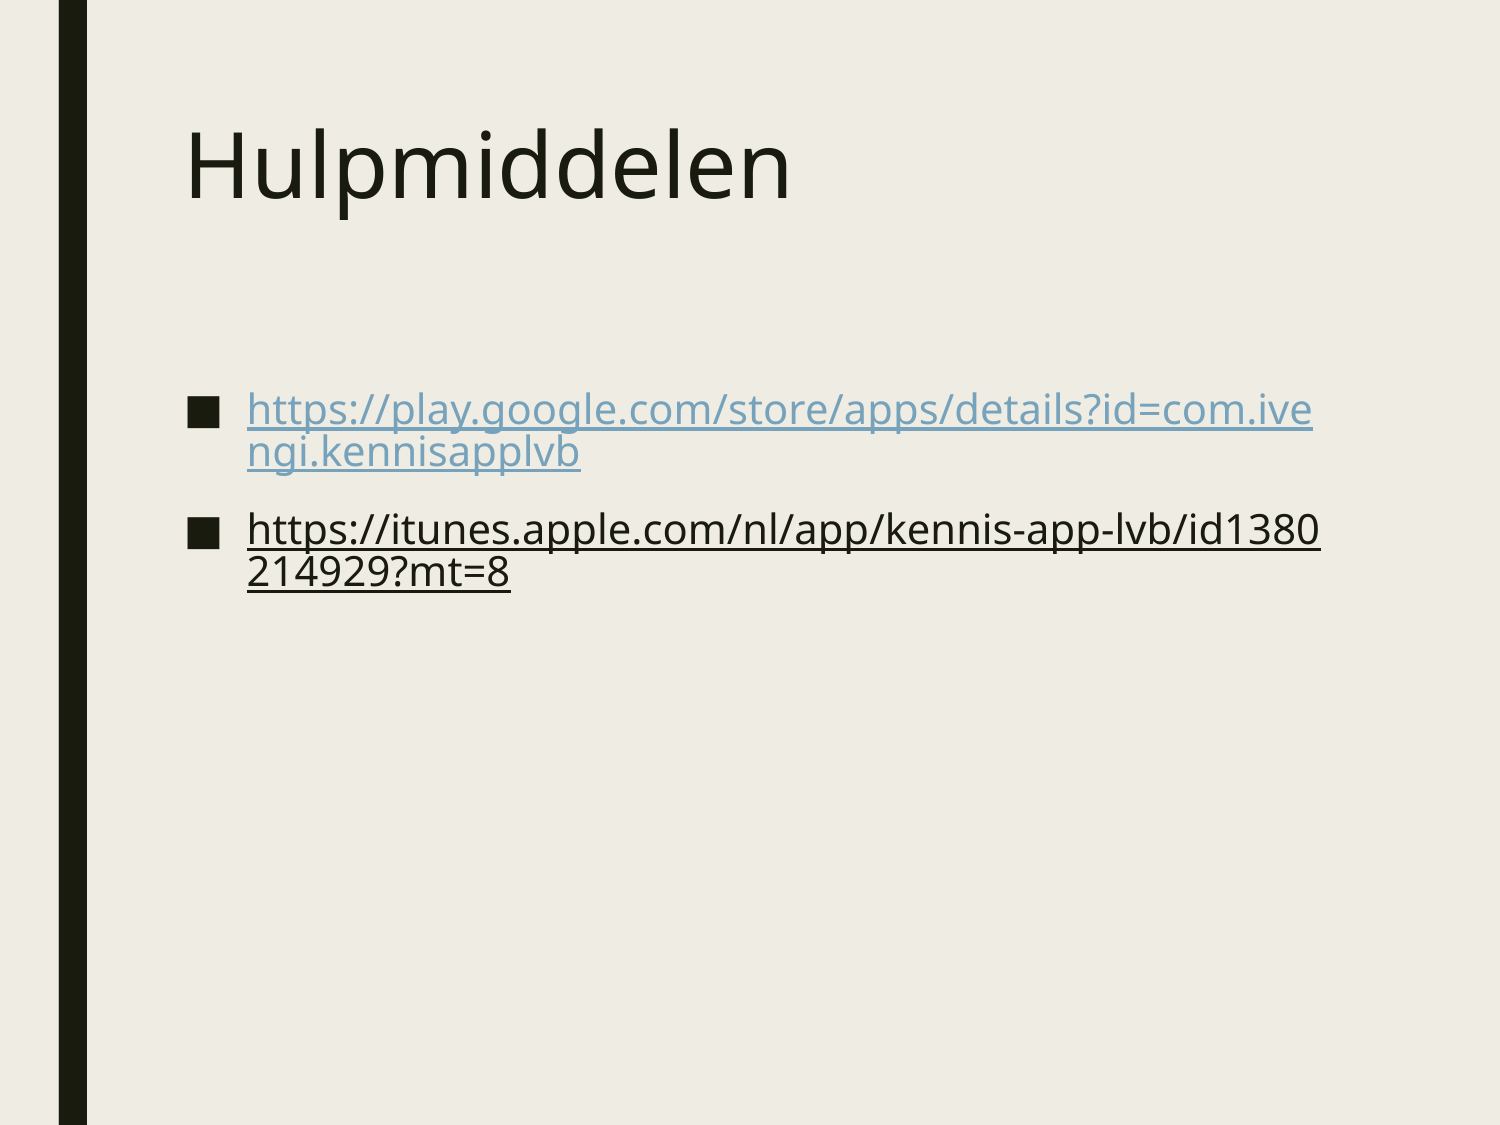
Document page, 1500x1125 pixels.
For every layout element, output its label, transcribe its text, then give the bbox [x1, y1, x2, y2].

list https://play.google.com/store/apps/details?id=com.ivengi.kennisapplvb https://itunes.apple.com/nl/app/kennis-app-lvb/id1380214929?mt=8 [168, 375, 1351, 963]
title Hulpmiddelen [168, 112, 1351, 357]
